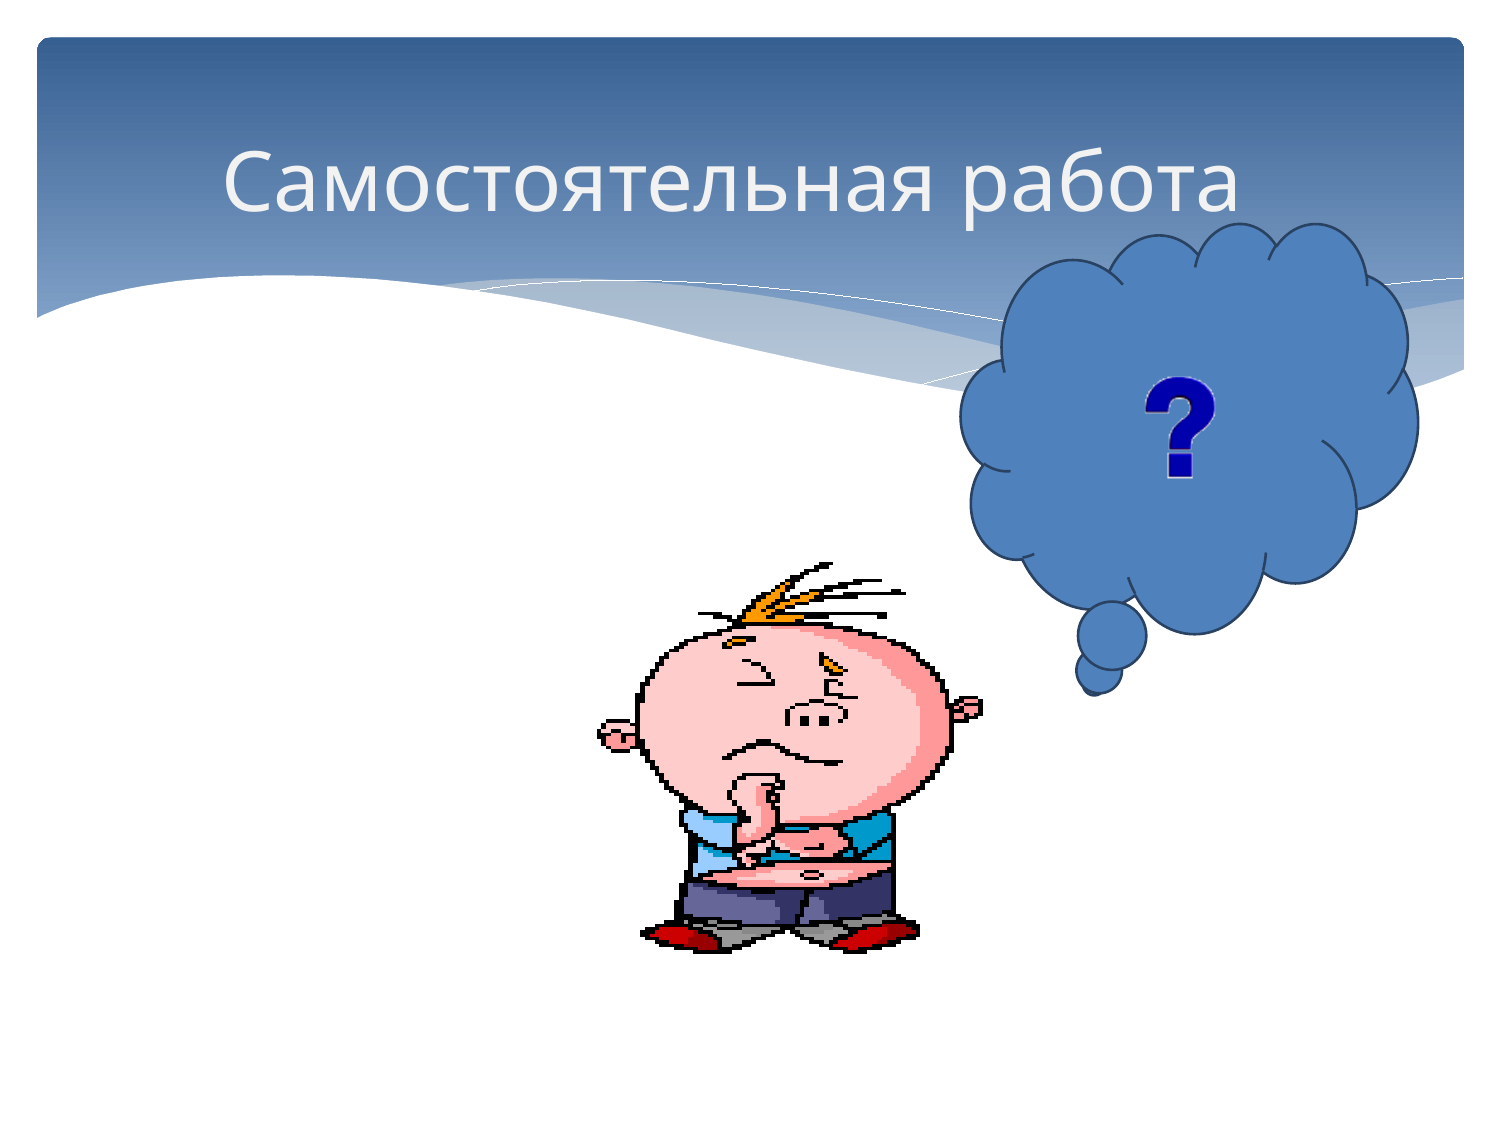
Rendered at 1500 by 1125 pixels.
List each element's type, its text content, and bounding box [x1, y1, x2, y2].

title Самостоятельная работа [117, 101, 1348, 256]
text_box [959, 222, 1420, 697]
picture [538, 491, 1067, 962]
picture [1136, 374, 1231, 485]
